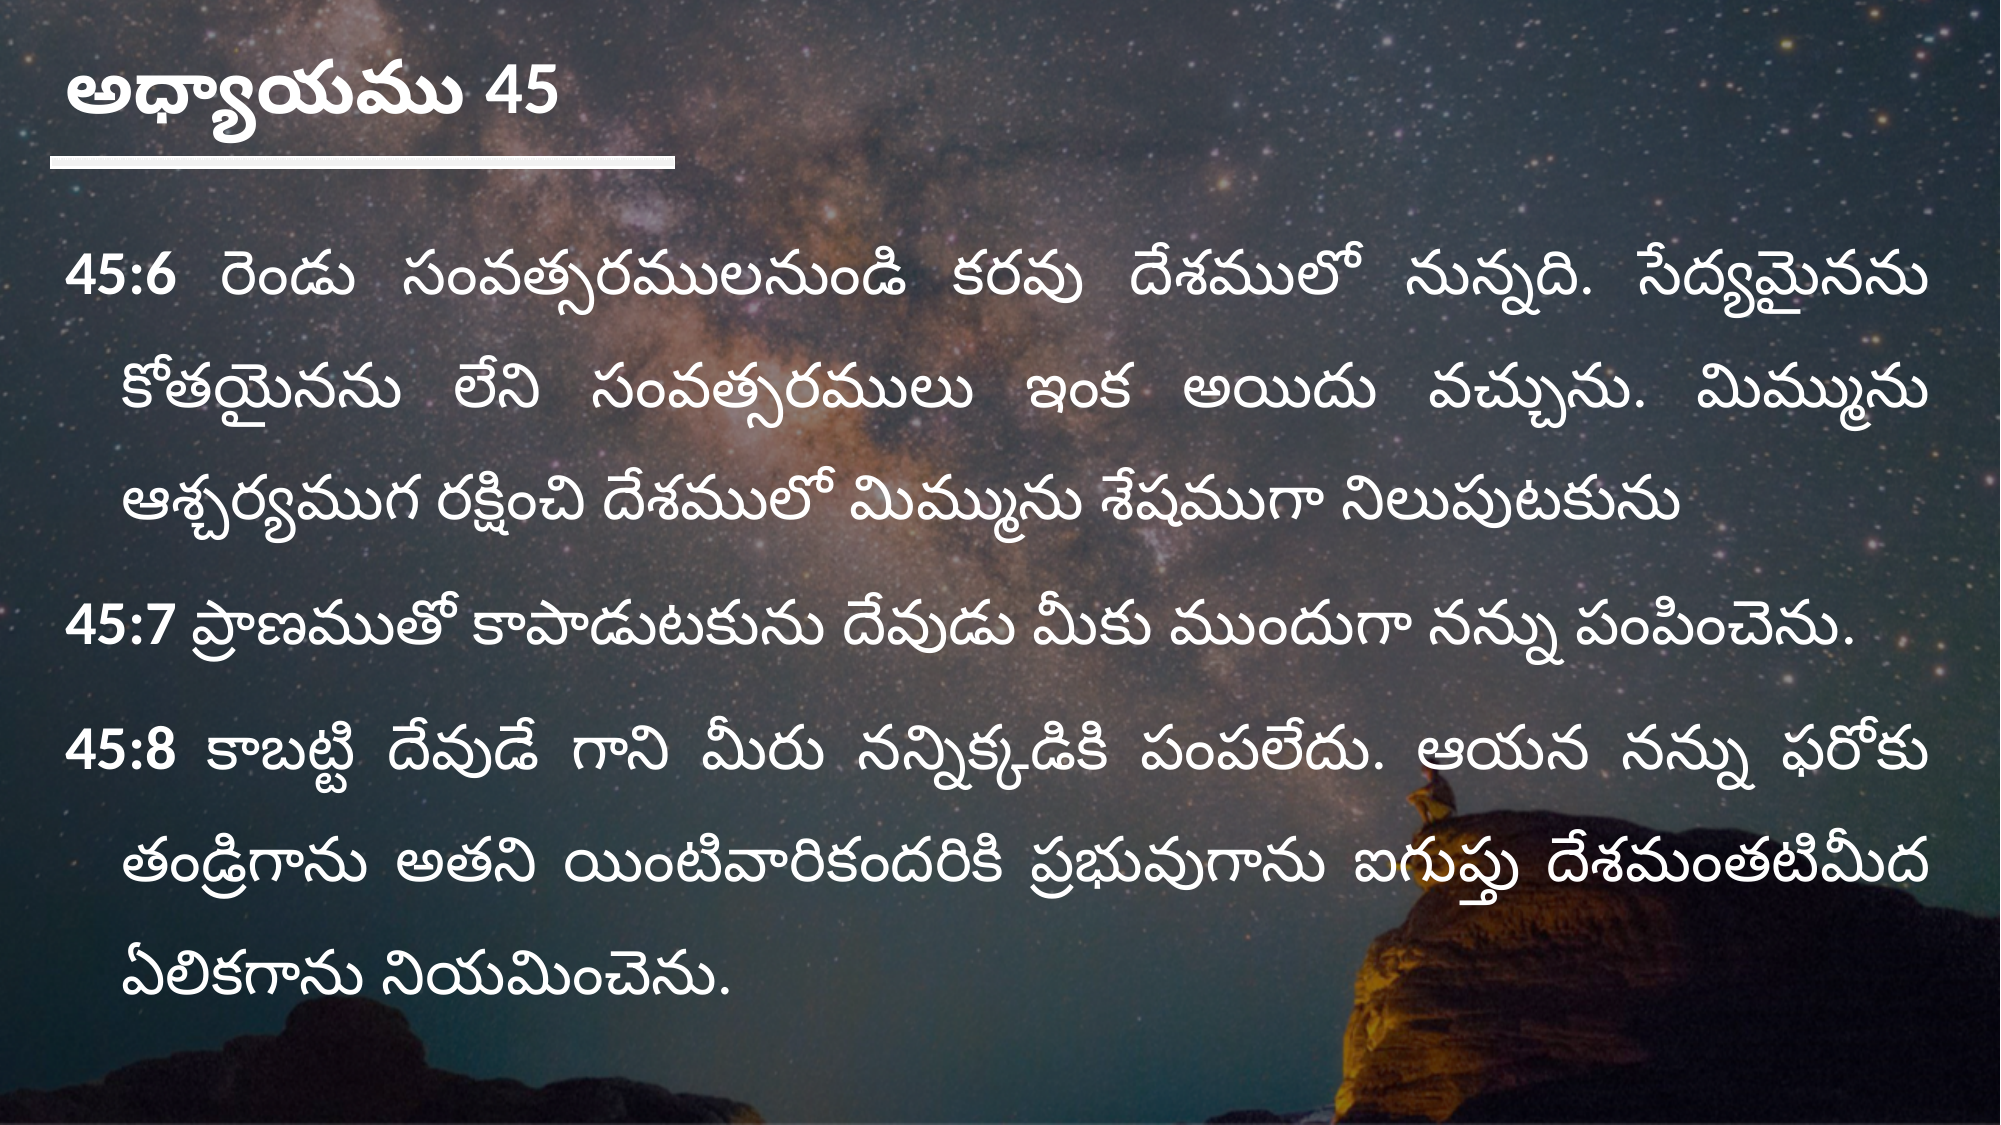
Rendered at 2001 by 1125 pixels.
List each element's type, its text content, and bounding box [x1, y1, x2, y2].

list 45:6 రెండు సంవత్సరములనుండి కరవు దేశములో నున్నది. సేద్యమైనను కోతయైనను లేని సంవత్సరములు ఇంక అయిదు వచ్చును. మిమ్మును ఆశ్చర్యముగ రక్షించి దేశములో మిమ్మును శేషముగా నిలుపుటకును 45:7 ప్రాణముతో కాపాడుటకును దేవుడు మీకు ముందుగా నన్ను పంపించెను. 45:8 కాబట్టి దేవుడే గాని మీరు నన్నిక్కడికి పంపలేదు. ఆయన నన్ను ఫరోకు తండ్రిగాను అతని యింటివారికందరికి ప్రభువుగాను ఐగుప్తు దేశమంతటిమీద ఏలికగాను నియమించెను. [50, 187, 1946, 1063]
title అధ్యాయము 45 [50, 0, 1925, 167]
picture [0, 0, 2000, 1125]
